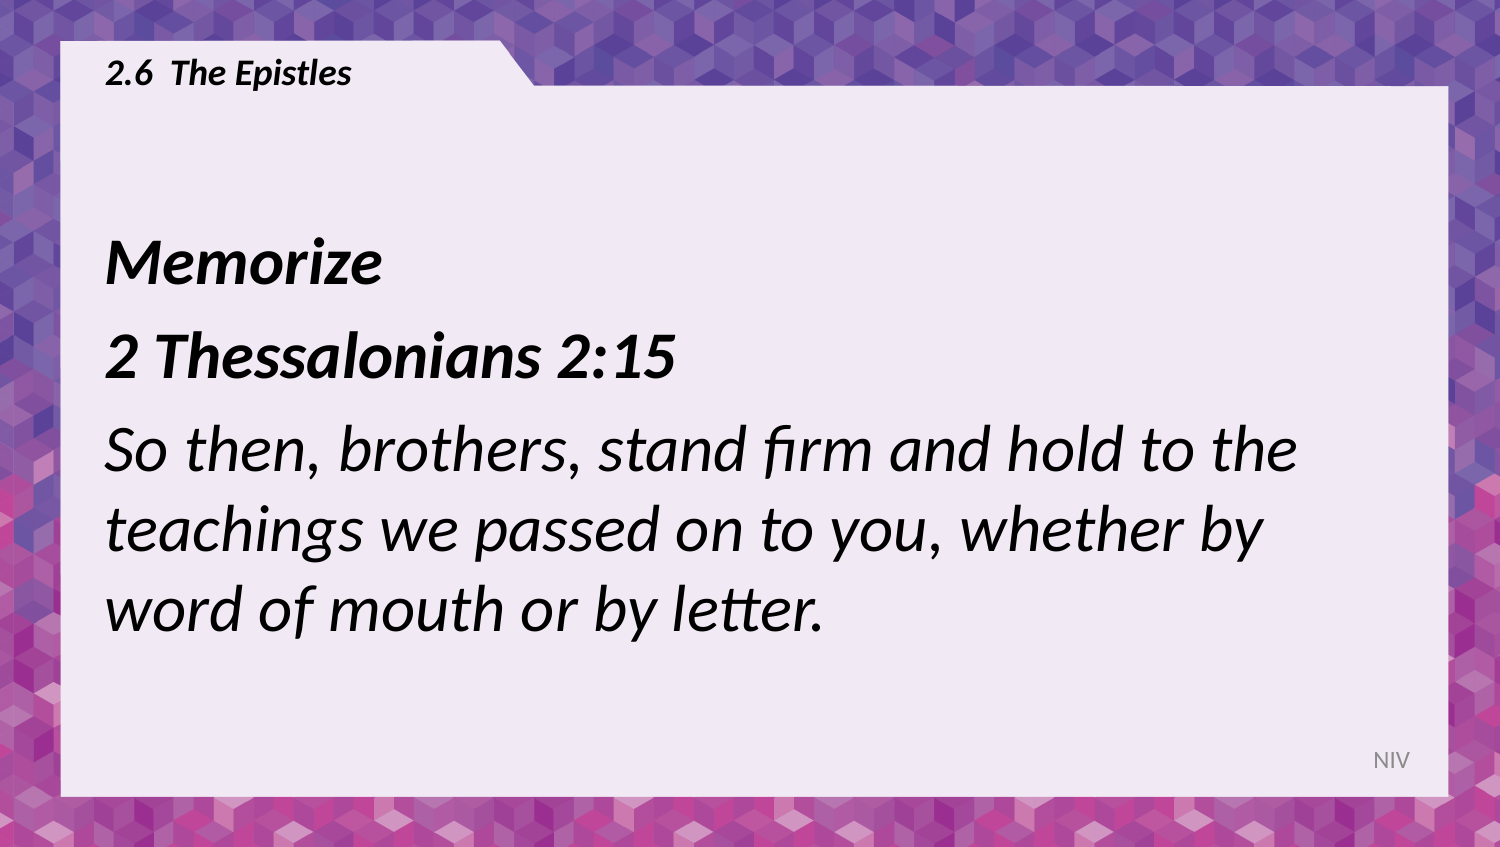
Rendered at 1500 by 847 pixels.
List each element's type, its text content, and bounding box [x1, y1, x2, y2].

title 2.6 The Epistles [89, 33, 1420, 108]
list Memorize 2 Thessalonians 2:15 So then, brothers, stand firm and hold to the teachings we passed on to you, whether by word of mouth or by letter. [89, 141, 1403, 722]
picture [0, 0, 1500, 847]
footer NIV [950, 736, 1425, 782]
